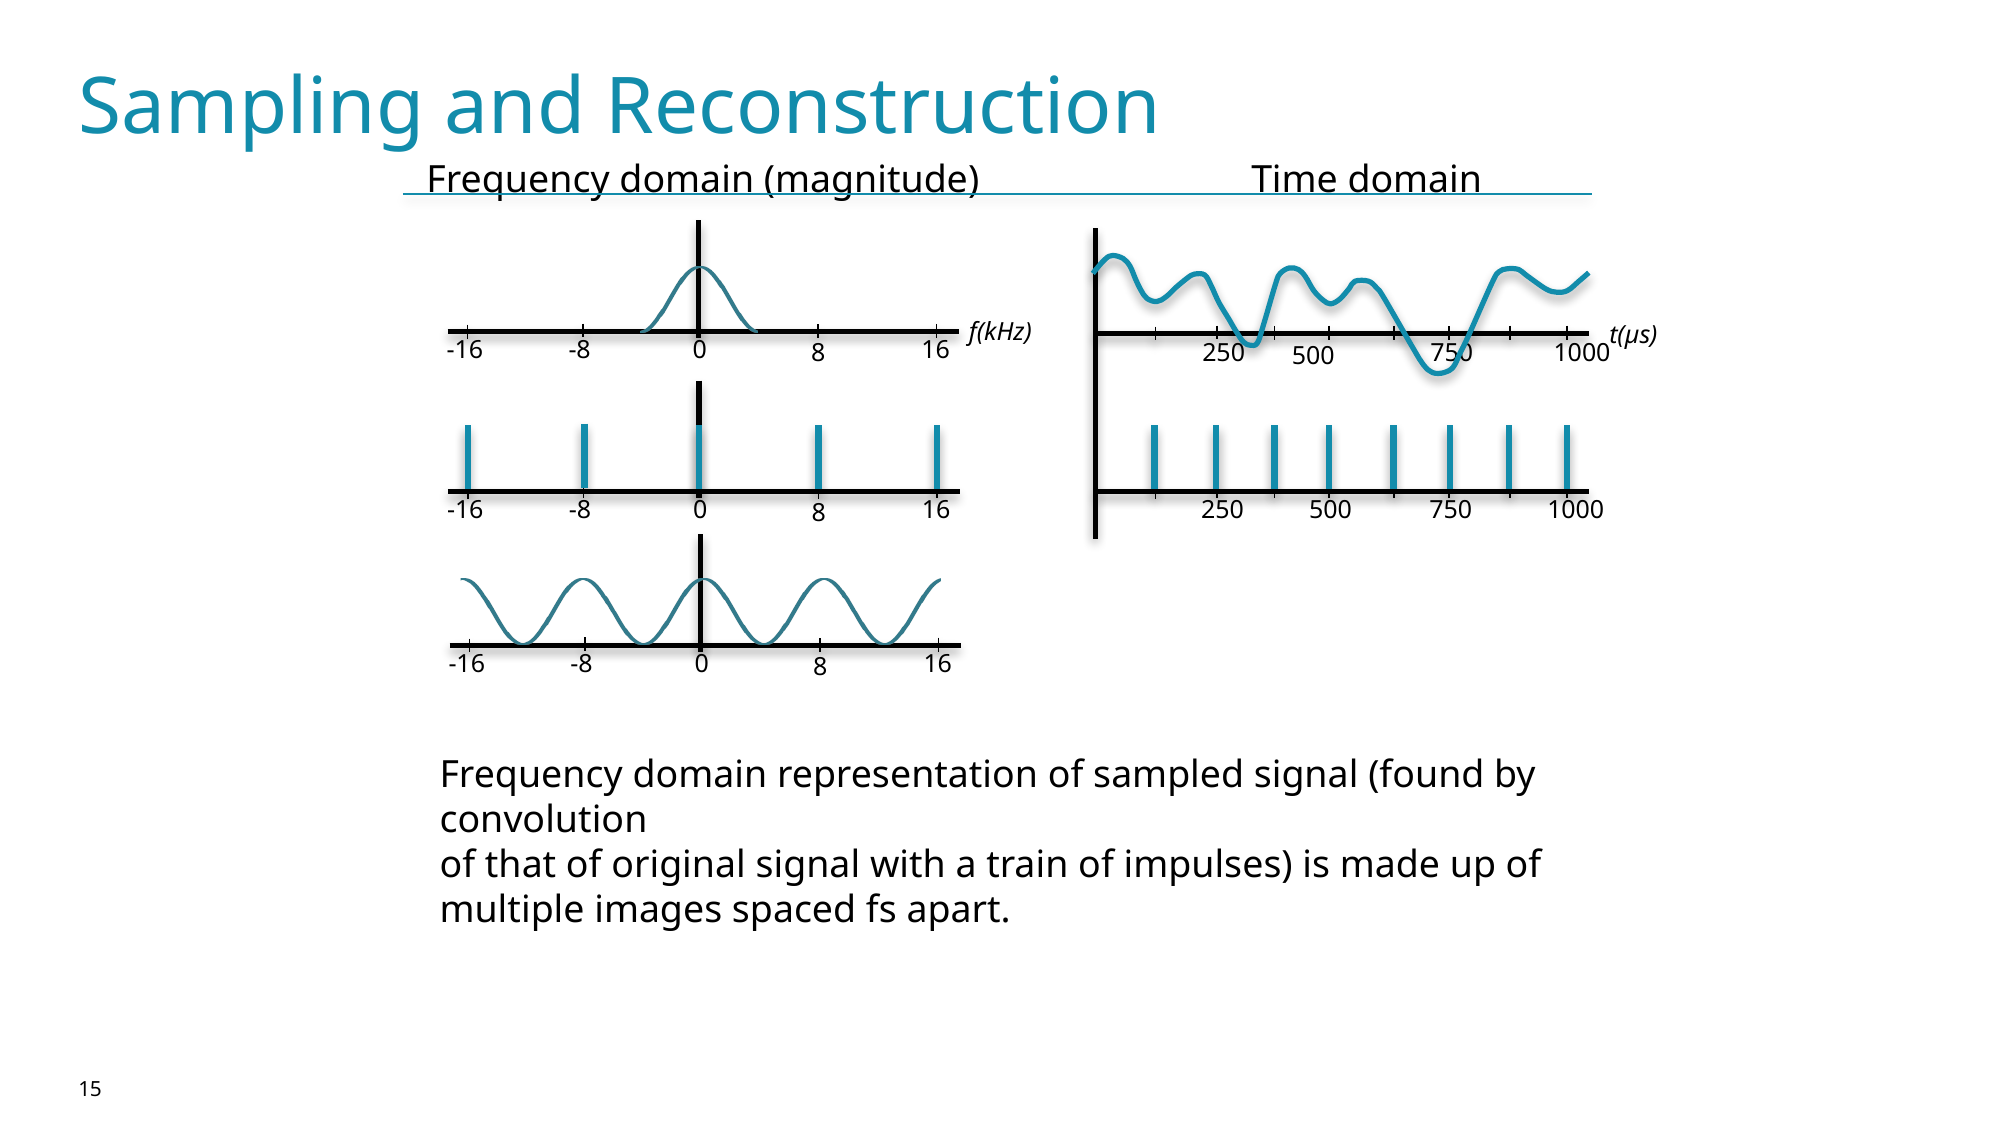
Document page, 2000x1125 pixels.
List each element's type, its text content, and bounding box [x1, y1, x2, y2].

text_box Frequency domain representation of sampled signal (found by convolution of that of original signal with a train of impulses) is made up of multiple images spaced fs apart. [424, 742, 1592, 938]
text_box Time domain [1236, 150, 1498, 192]
title Sampling and Reconstruction [78, 55, 1910, 150]
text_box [446, 220, 1686, 682]
text_box Frequency domain (magnitude) [411, 150, 995, 193]
text_box [1236, 197, 1498, 202]
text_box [411, 197, 995, 202]
